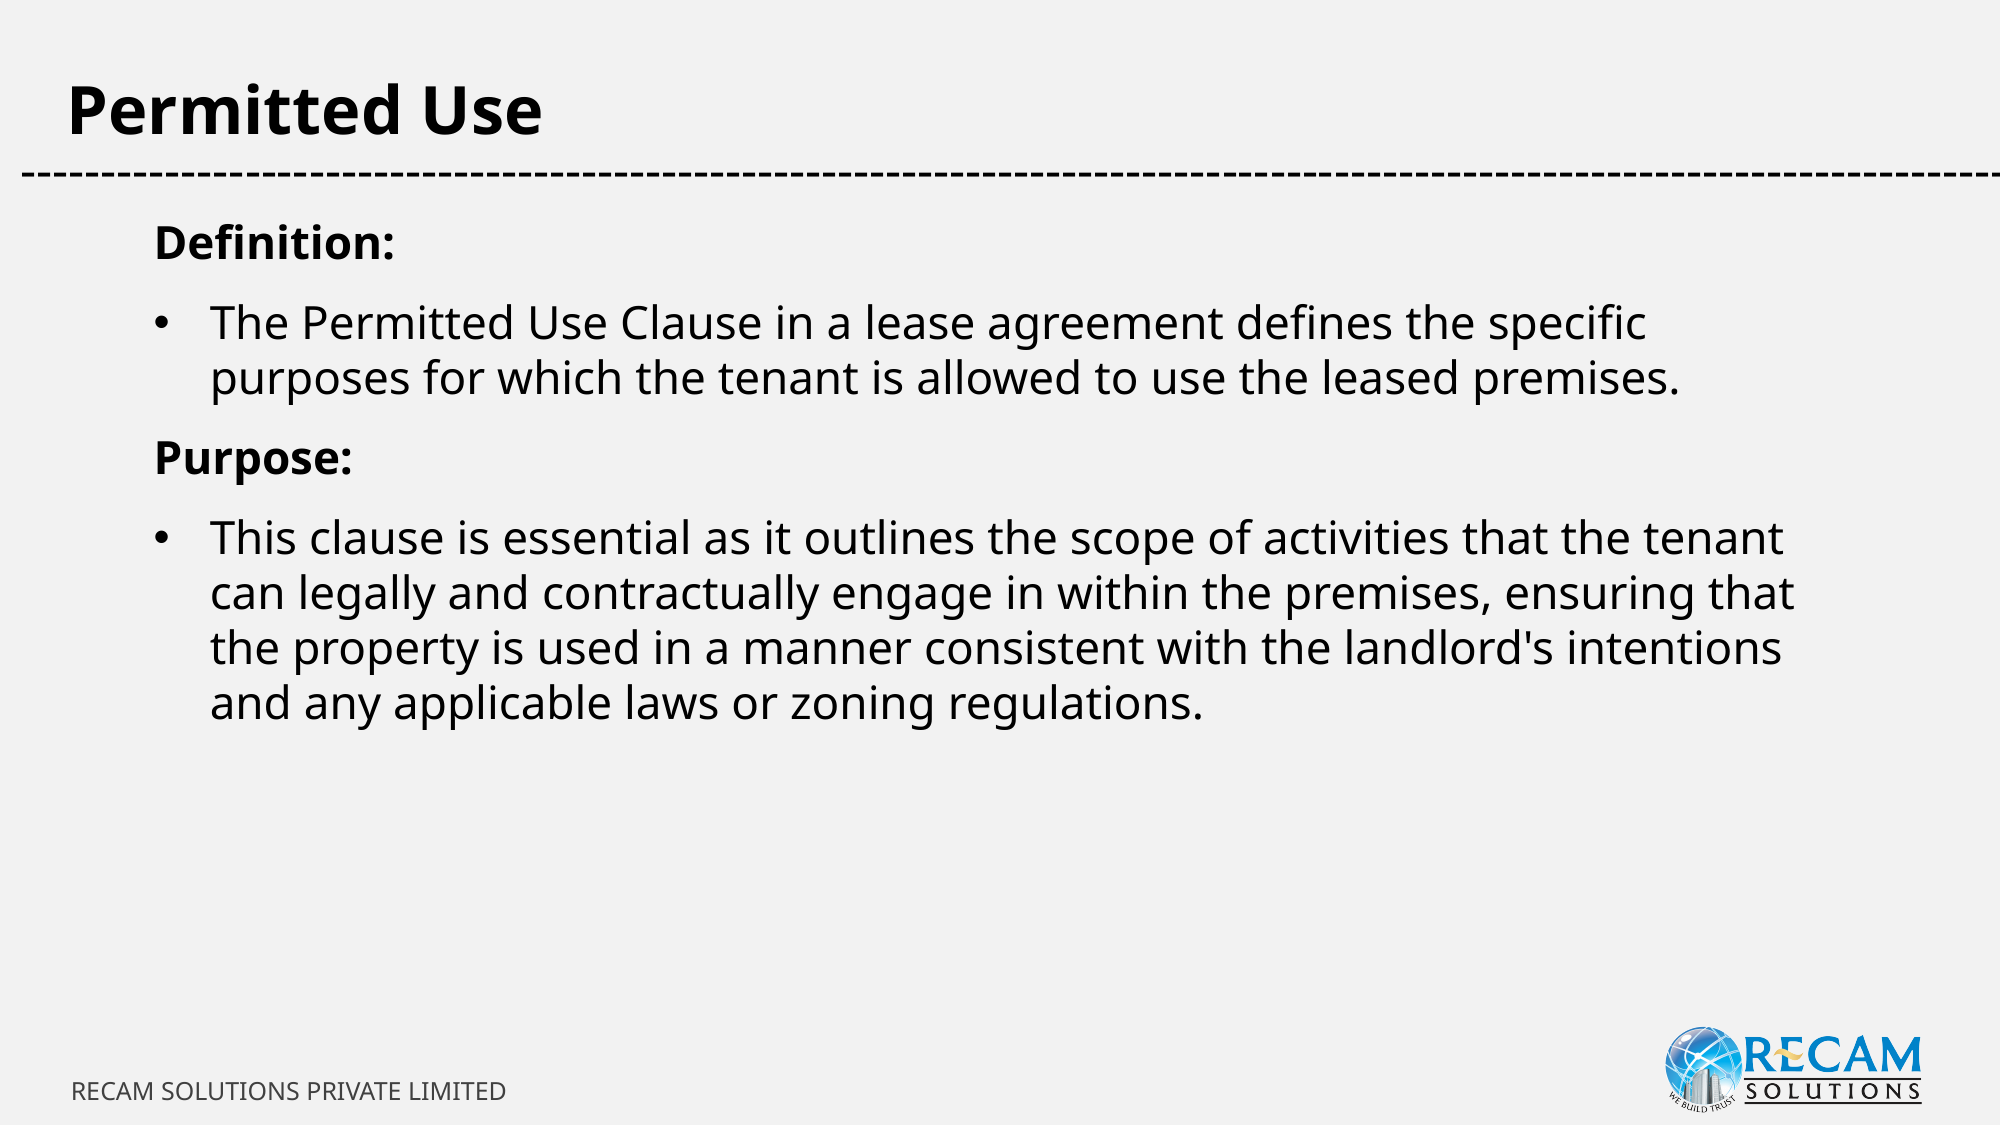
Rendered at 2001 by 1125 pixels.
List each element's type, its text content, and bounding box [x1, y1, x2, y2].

text_box Permitted Use [51, 60, 1979, 131]
footer RECAM SOLUTIONS PRIVATE LIMITED [70, 1073, 971, 1107]
text_box Definition: The Permitted Use Clause in a lease agreement defines the specific purposes for which the tenant is allowed to use the leased premises. Purpose: This clause is essential as it outlines the scope of activities that the tenant can legally and contractually engage in within the premises, ensuring that the property is used in a manner consistent with the landlord's intentions and any applicable laws or zoning regulations. [138, 206, 1842, 737]
picture [1652, 1014, 1935, 1125]
text_box ----------------------------------------------------------------------------------------------------------------------------- [6, 131, 2000, 207]
